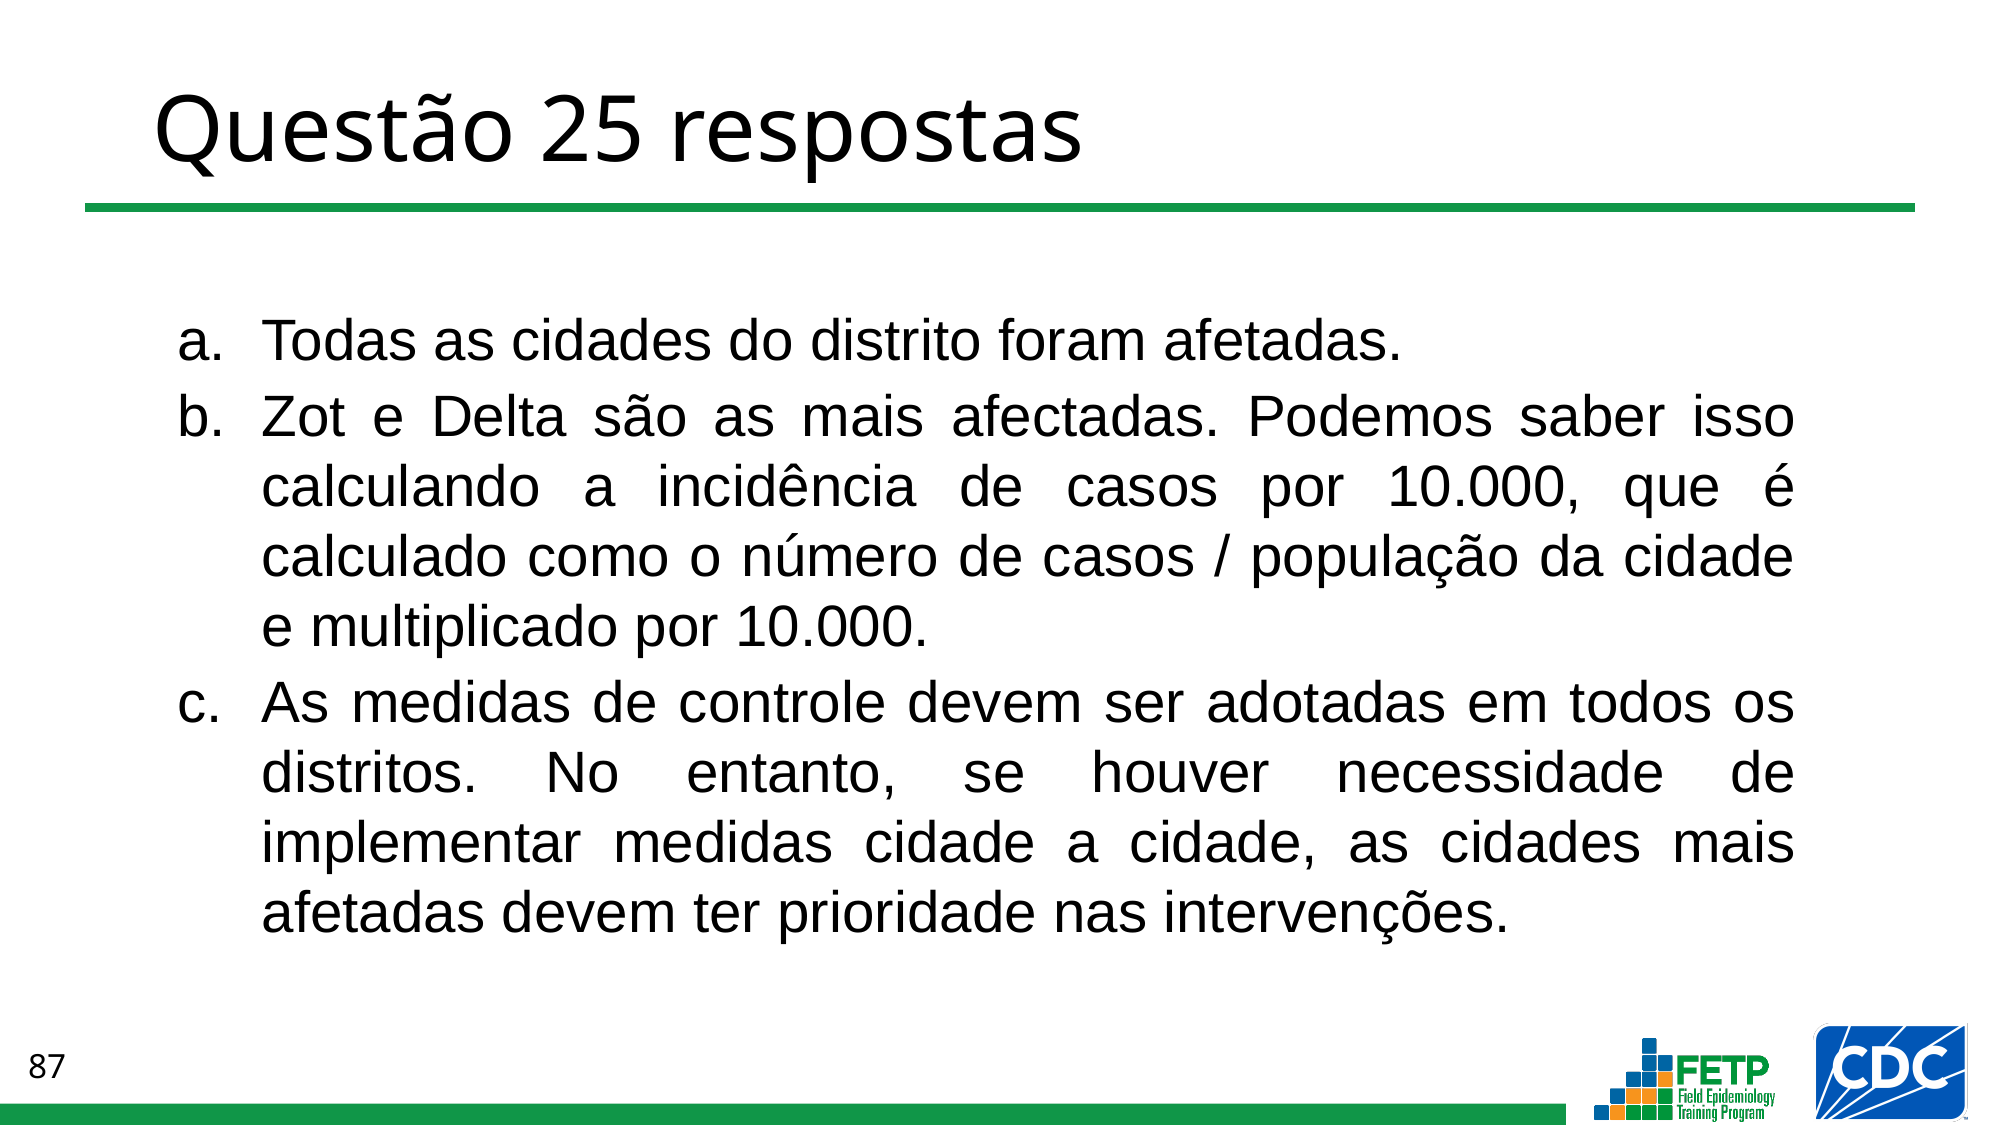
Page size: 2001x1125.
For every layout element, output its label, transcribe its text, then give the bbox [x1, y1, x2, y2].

list Todas as cidades do distrito foram afetadas. Zot e Delta são as mais afectadas. Podemos saber isso calculando a incidência de casos por 10.000, que é calculado como o número de casos / população da cidade e multiplicado por 10.000. As medidas de controle devem ser adotadas em todos os distritos. No entanto, se houver necessidade de implementar medidas cidade a cidade, as cidades mais afetadas devem ter prioridade nas intervenções. [87, 242, 1813, 1004]
title Questão 25 respostas [137, 75, 1863, 207]
picture [1813, 1023, 1968, 1122]
picture [1594, 1038, 1775, 1122]
